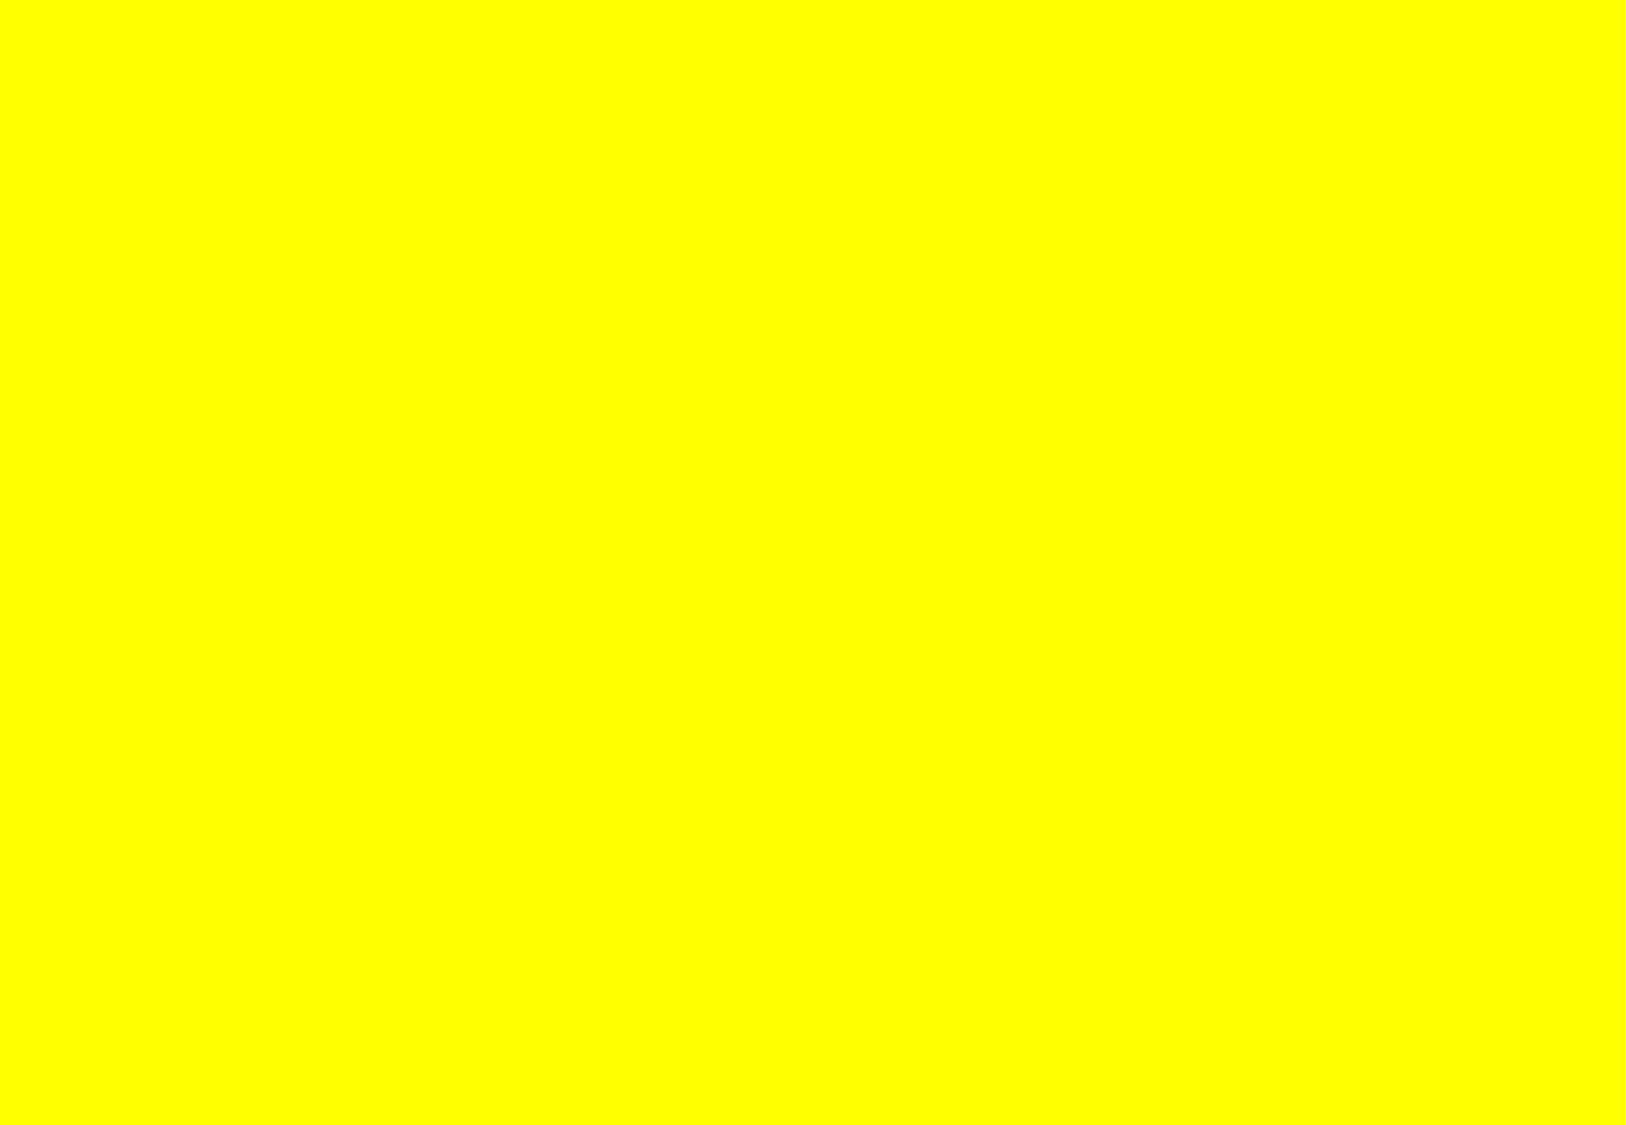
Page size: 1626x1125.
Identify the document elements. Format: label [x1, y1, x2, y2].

text_box [0, 0, 1625, 1125]
